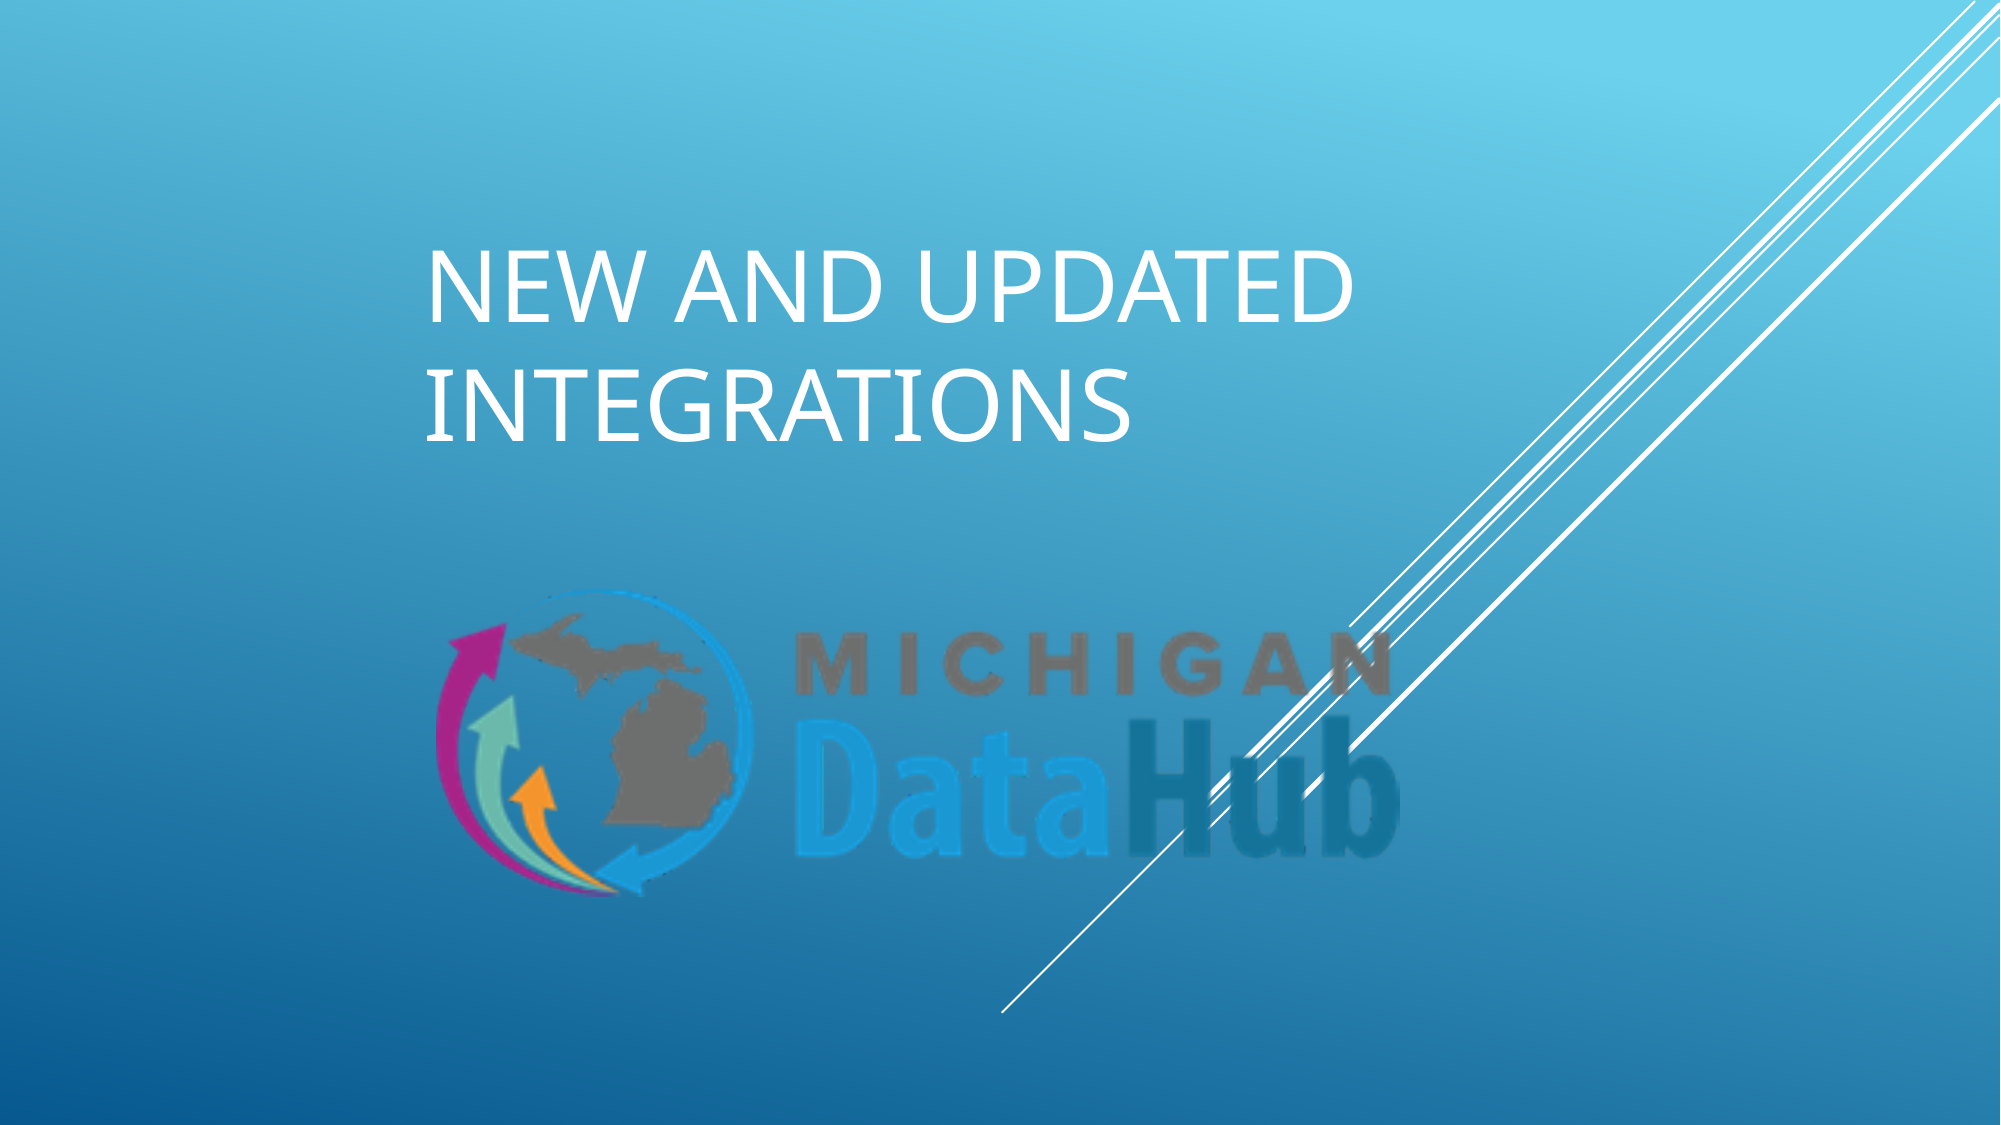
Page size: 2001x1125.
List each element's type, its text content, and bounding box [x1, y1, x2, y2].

title New AND updated Integrations [408, 172, 1814, 590]
picture [436, 589, 1400, 898]
